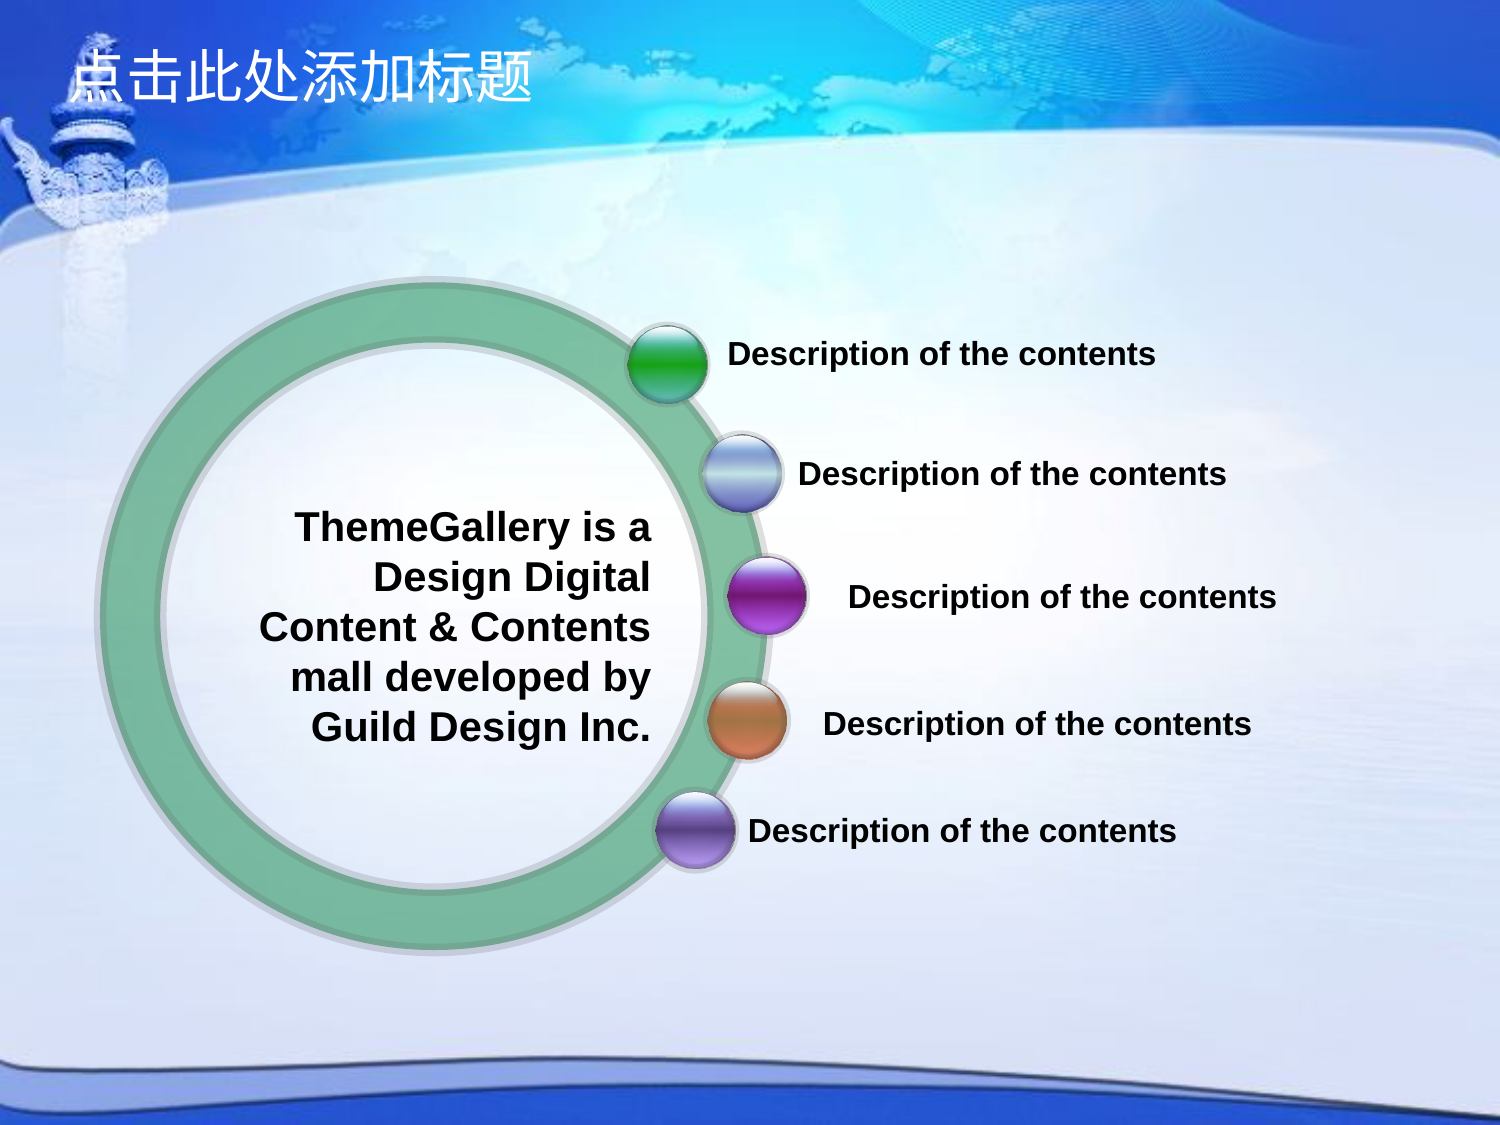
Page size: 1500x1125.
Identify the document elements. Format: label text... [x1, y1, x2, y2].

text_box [727, 556, 1363, 635]
text_box [99, 282, 767, 951]
text_box 点击此处添加标题 [53, 33, 845, 118]
text_box ThemeGallery is a Design Digital Content & Contents mall developed by Guild Design Inc. [191, 492, 667, 757]
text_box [702, 434, 1313, 513]
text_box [627, 325, 1243, 404]
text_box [655, 791, 1263, 870]
picture [0, 0, 1500, 1125]
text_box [707, 681, 1338, 760]
